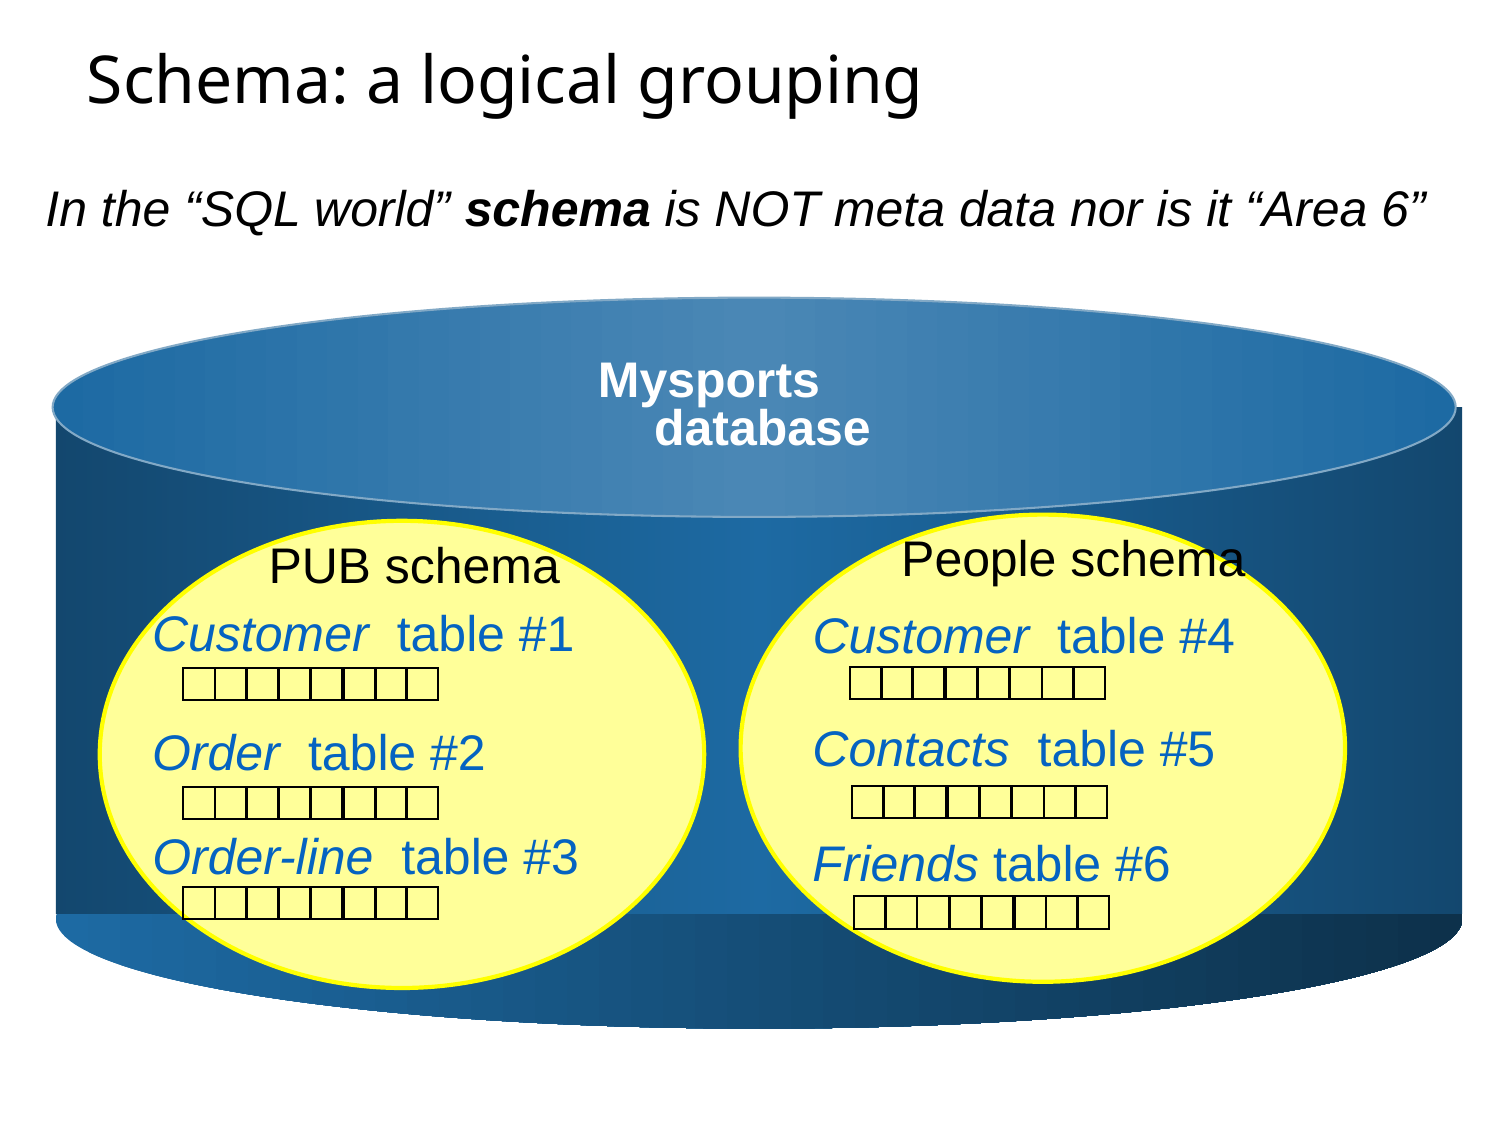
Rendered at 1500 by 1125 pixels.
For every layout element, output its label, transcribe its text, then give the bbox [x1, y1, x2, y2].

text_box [183, 667, 439, 701]
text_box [183, 886, 439, 919]
title Schema: a logical grouping [71, 39, 1485, 126]
text_box In the “SQL world” schema is NOT meta data nor is it “Area 6” [30, 168, 1461, 244]
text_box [52, 297, 1463, 1029]
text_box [740, 514, 1346, 982]
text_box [183, 786, 439, 820]
